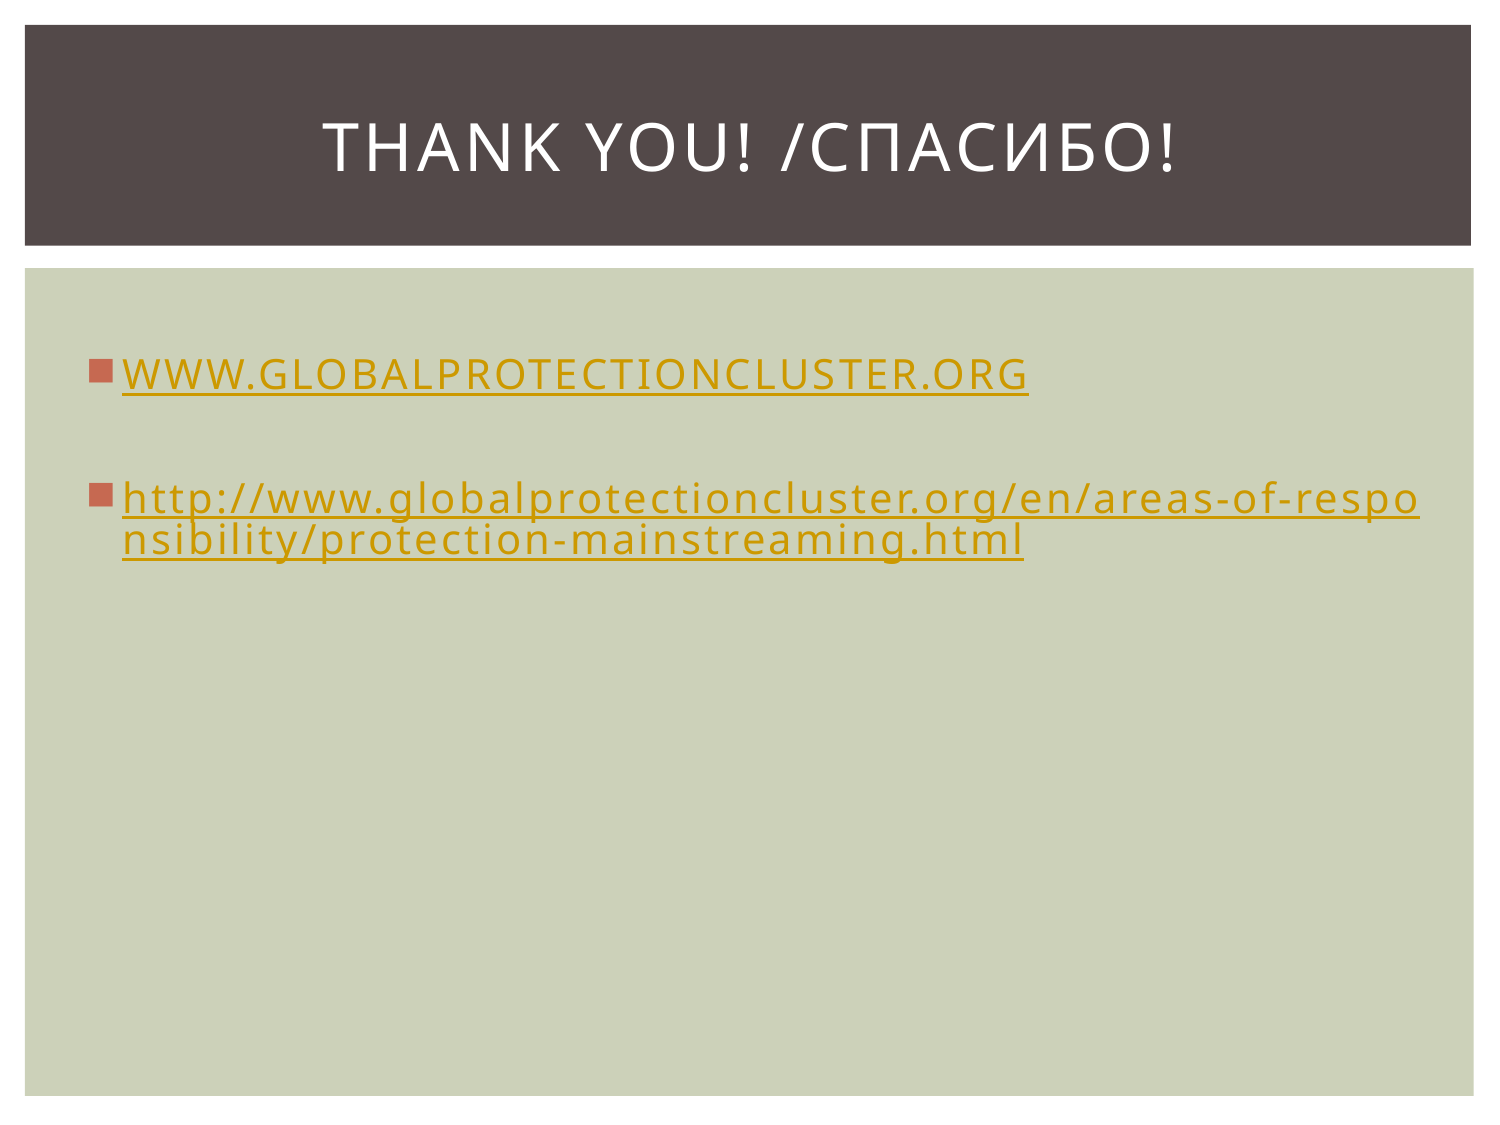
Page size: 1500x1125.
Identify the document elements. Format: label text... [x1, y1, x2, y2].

list WWW.GLOBALPROTECTIONCLUSTER.ORG http://www.globalprotectioncluster.org/en/areas-of-responsibility/protection-mainstreaming.html [62, 281, 1442, 1005]
title Thank you! /спасибо! [62, 58, 1438, 232]
